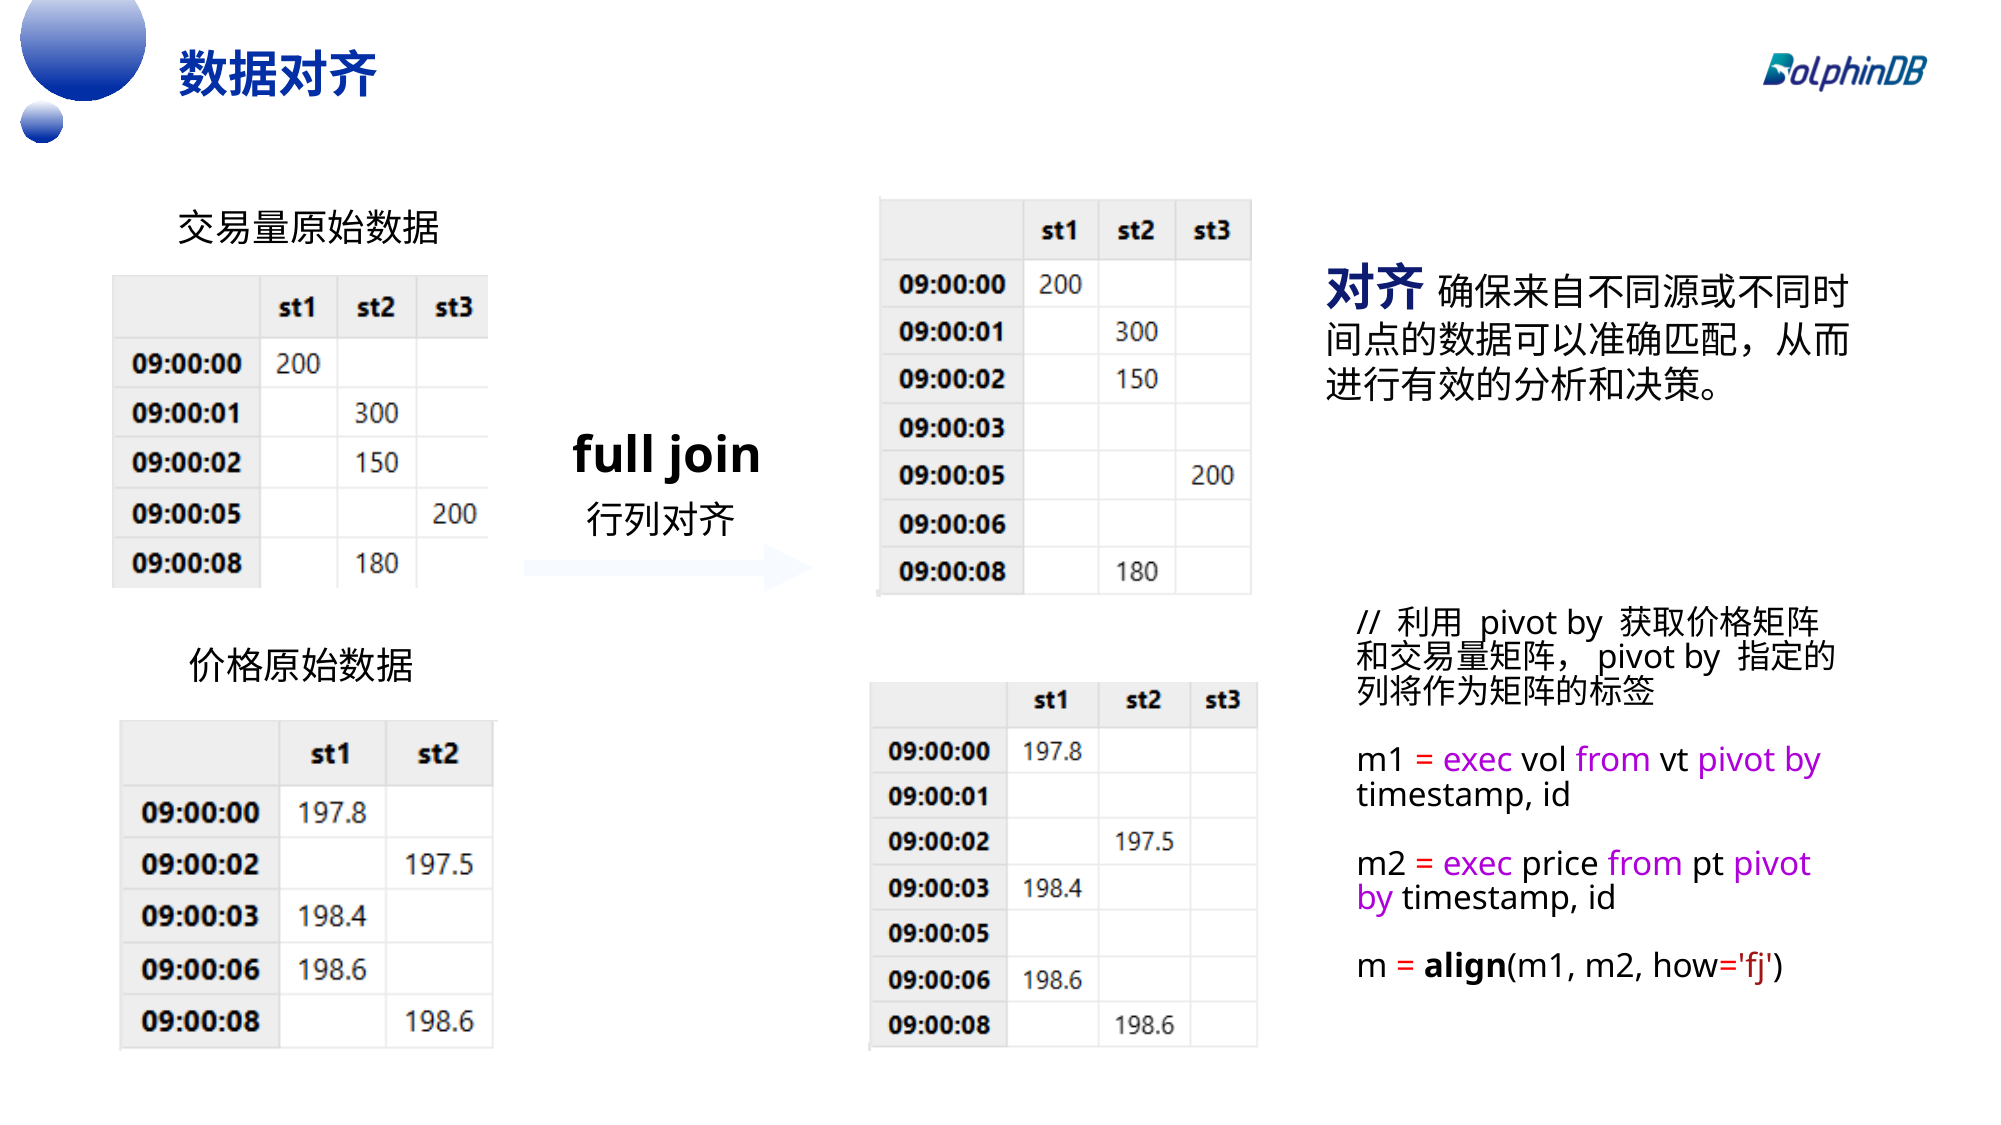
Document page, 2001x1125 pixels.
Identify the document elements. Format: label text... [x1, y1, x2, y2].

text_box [112, 196, 488, 588]
text_box [19, 0, 147, 102]
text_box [558, 414, 800, 550]
picture [868, 682, 1260, 1051]
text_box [114, 634, 498, 1051]
picture [1755, 47, 1929, 93]
text_box 数据对齐 [163, 35, 1245, 110]
picture [876, 196, 1252, 597]
text_box // 利用 pivot by 获取价格矩阵和交易量矩阵，pivot by 指定的列将作为矩阵的标签 m1 = exec vol from vt pivot by timestamp, id m2 = exec price from pt pivot by timestamp, id m = align(m1, m2, how='fj') [1341, 599, 1856, 987]
text_box 对齐 确保来自不同源或不同时间点的数据可以准确匹配，从而进行有效的分析和决策。 [1310, 248, 1893, 413]
text_box [19, 99, 64, 144]
